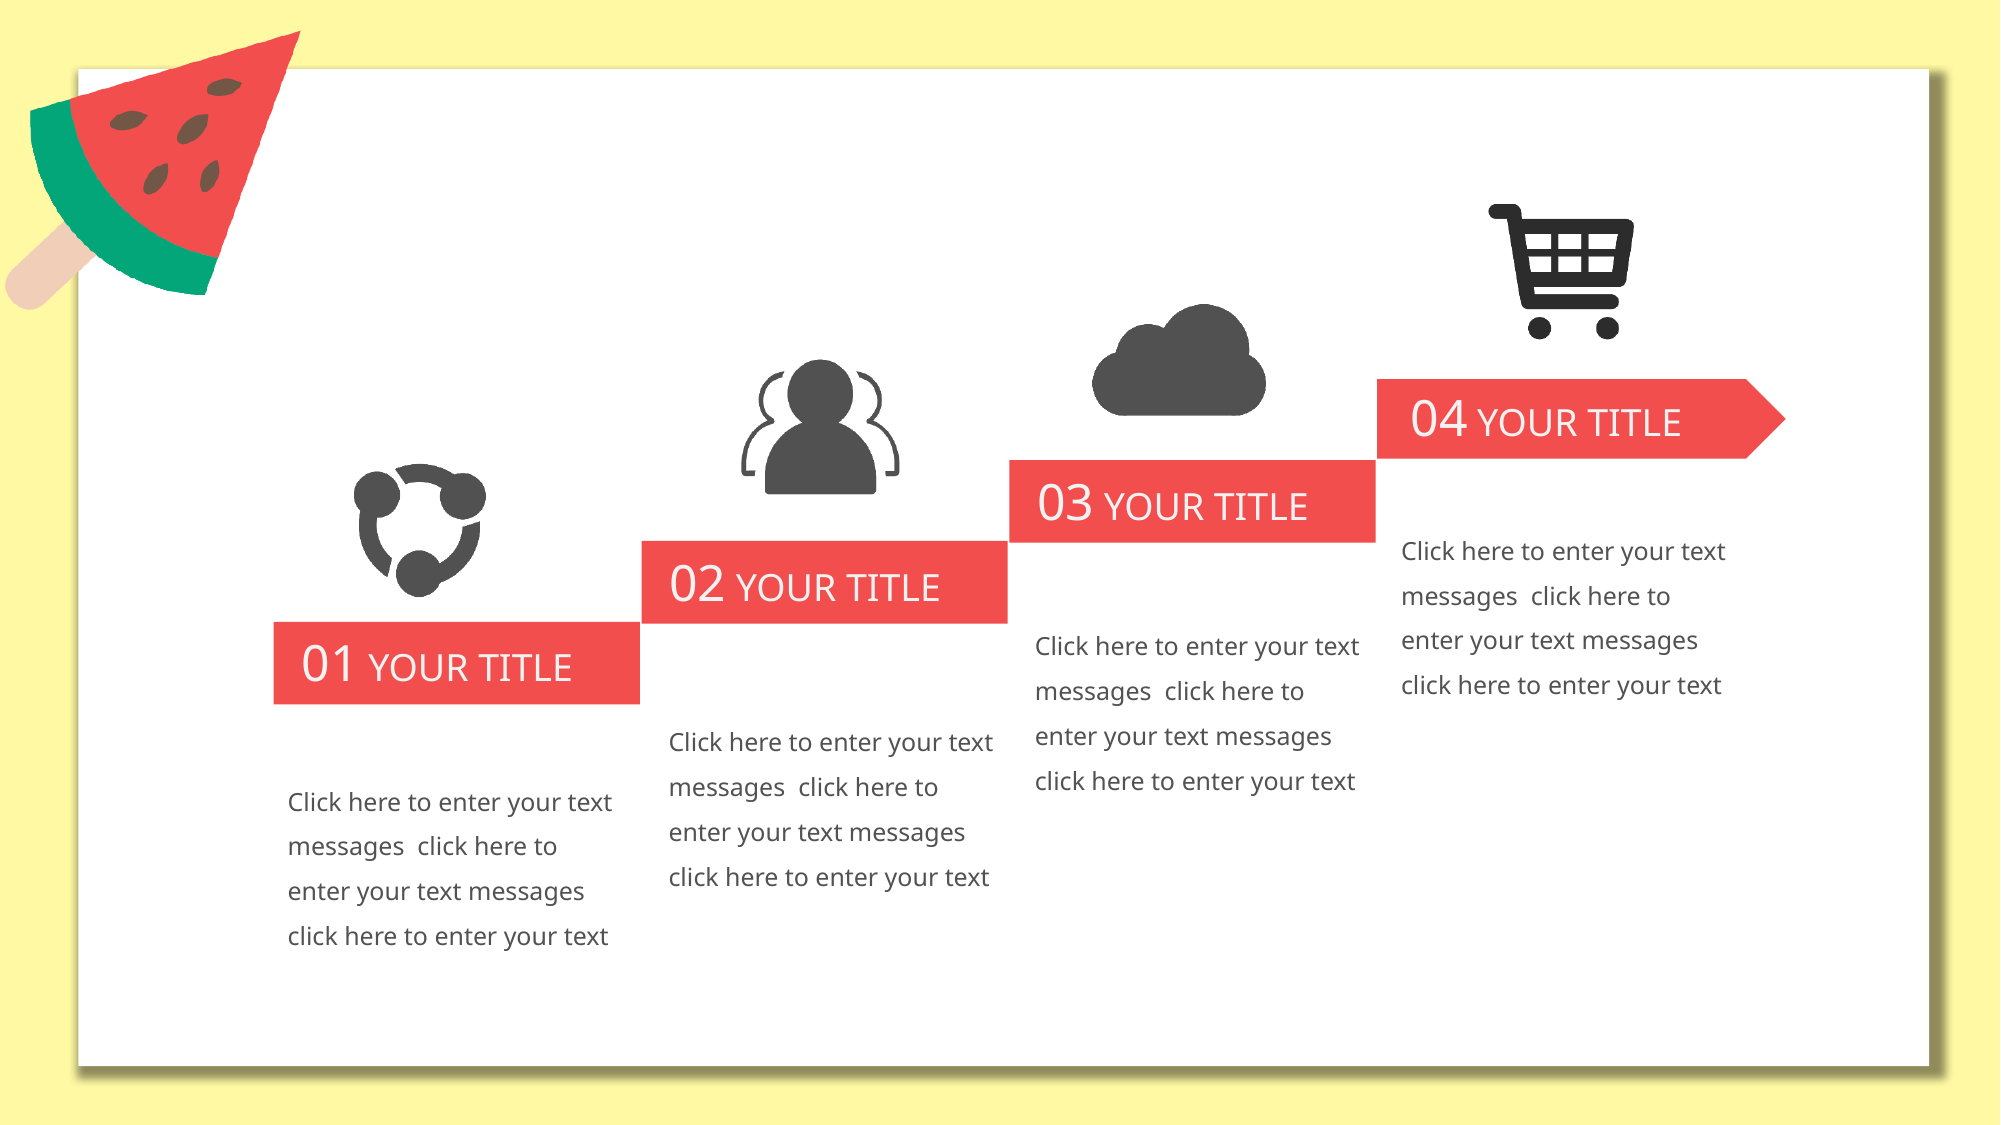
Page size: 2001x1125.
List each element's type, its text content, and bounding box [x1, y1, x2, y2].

text_box [1376, 378, 1788, 460]
text_box Click here to enter your text messages click here to enter your text messages click here to enter your text [1386, 512, 1755, 707]
text_box 04 YOUR TITLE [1395, 379, 1736, 454]
picture [730, 337, 910, 516]
picture [344, 454, 495, 606]
text_box Click here to enter your text messages click here to enter your text messages click here to enter your text [653, 704, 1023, 899]
text_box Click here to enter your text messages click here to enter your text messages click here to enter your text [1020, 608, 1389, 803]
text_box [77, 68, 1930, 1067]
text_box [640, 540, 1009, 625]
text_box [273, 621, 641, 706]
text_box Click here to enter your text messages click here to enter your text messages click here to enter your text [273, 763, 642, 958]
picture [1092, 304, 1266, 417]
text_box 01 YOUR TITLE [286, 623, 627, 699]
text_box 03 YOUR TITLE [1022, 463, 1363, 539]
picture [0, 16, 418, 370]
text_box [1008, 459, 1377, 544]
picture [1478, 188, 1644, 354]
text_box 02 YOUR TITLE [654, 544, 995, 620]
